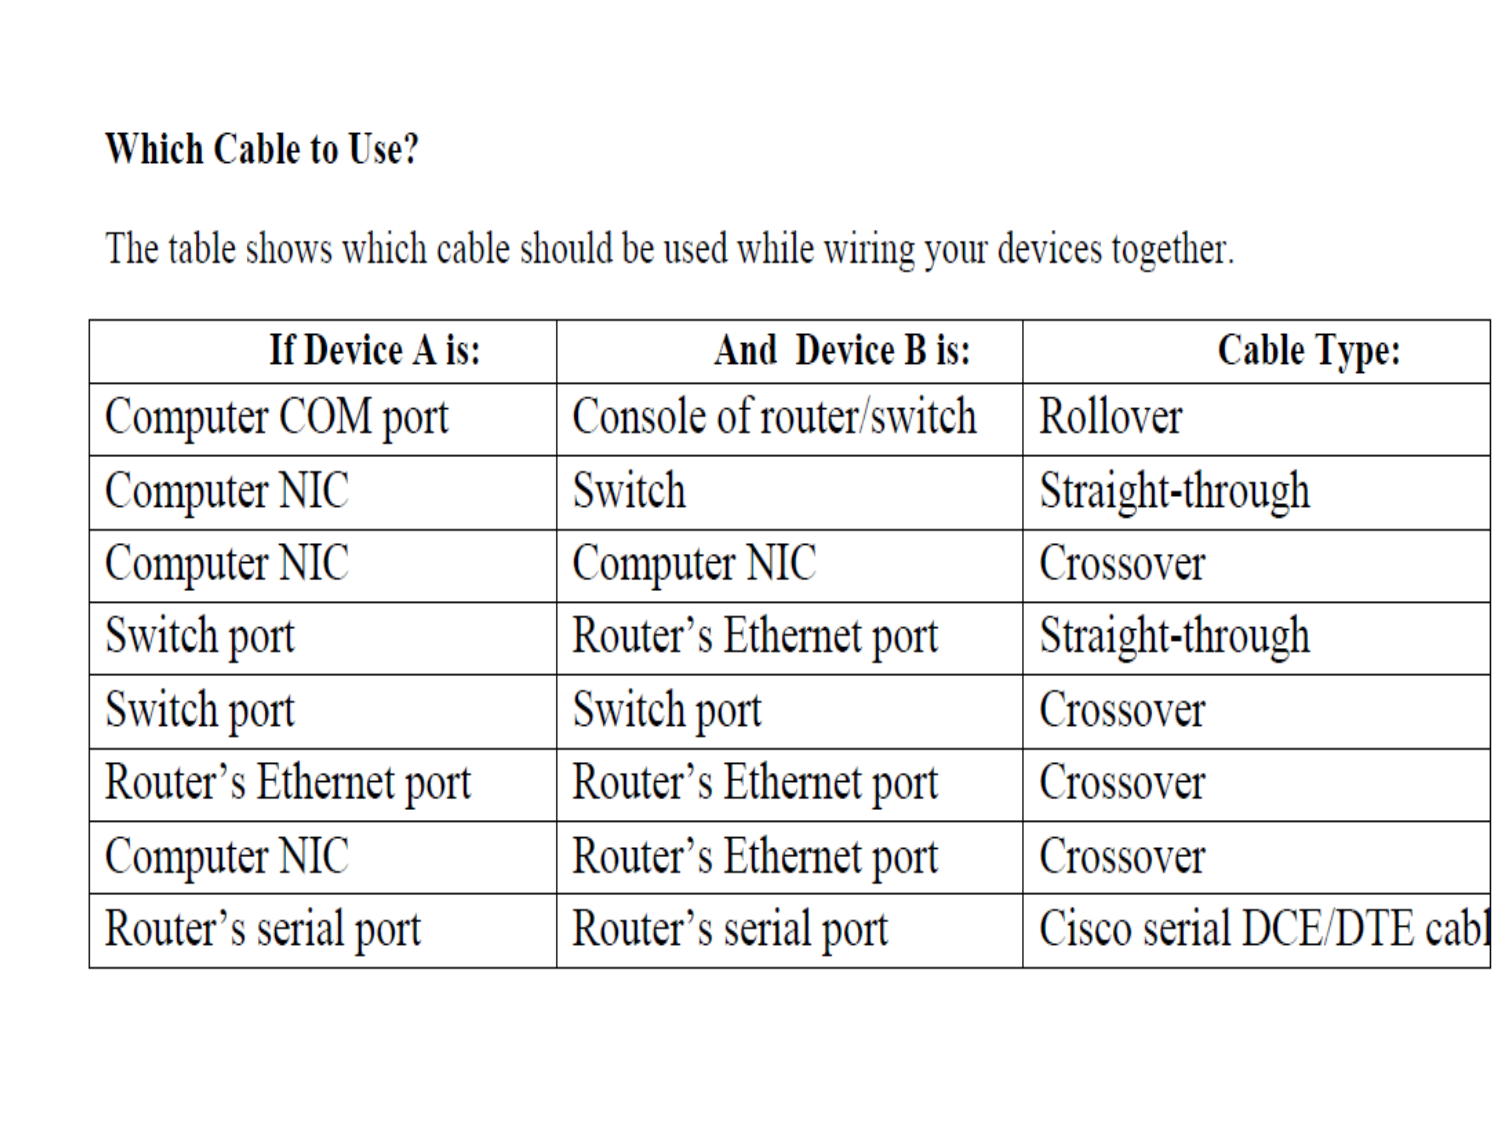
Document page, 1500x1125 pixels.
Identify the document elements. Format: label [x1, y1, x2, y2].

list [74, 124, 1500, 1001]
